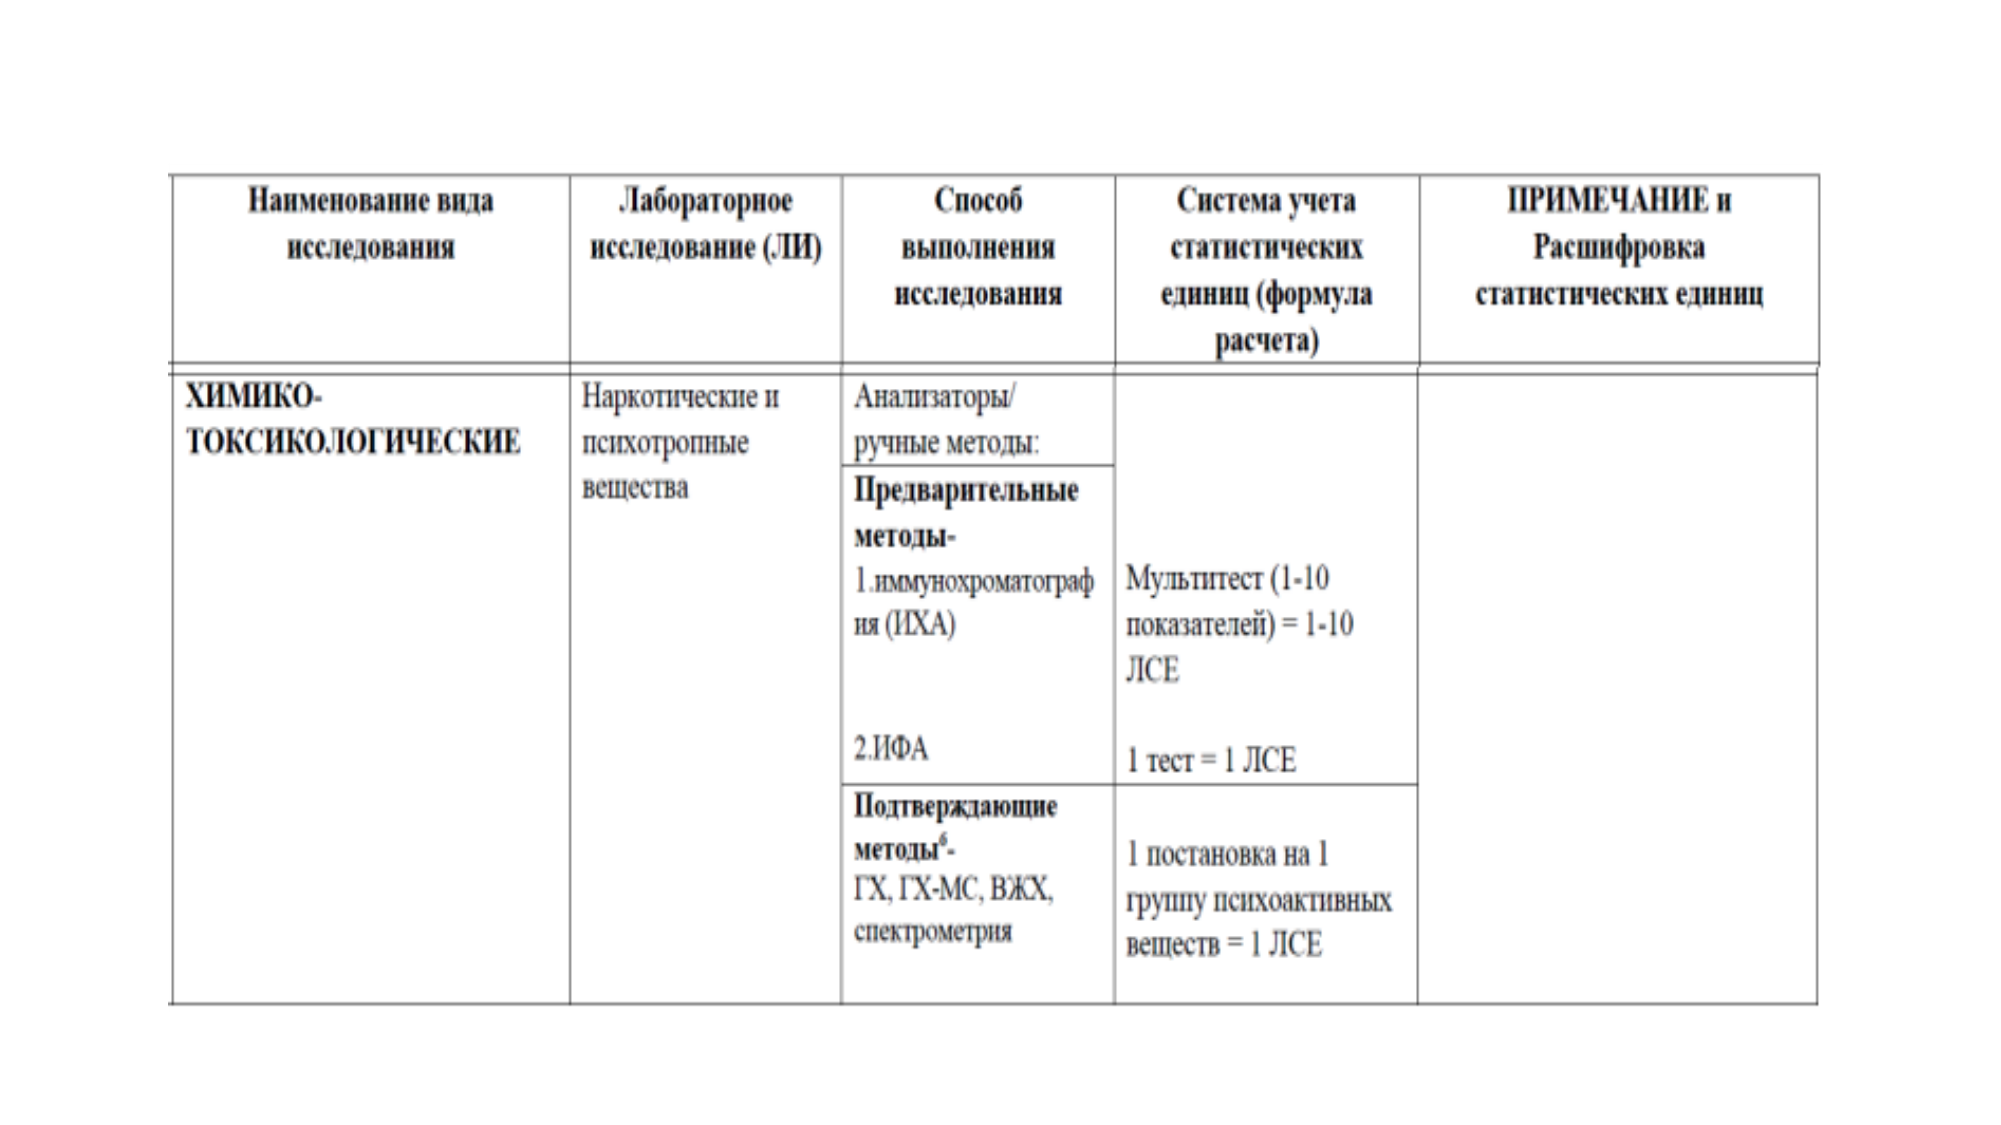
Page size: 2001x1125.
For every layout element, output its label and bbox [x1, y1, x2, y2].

picture [168, 163, 1823, 1012]
